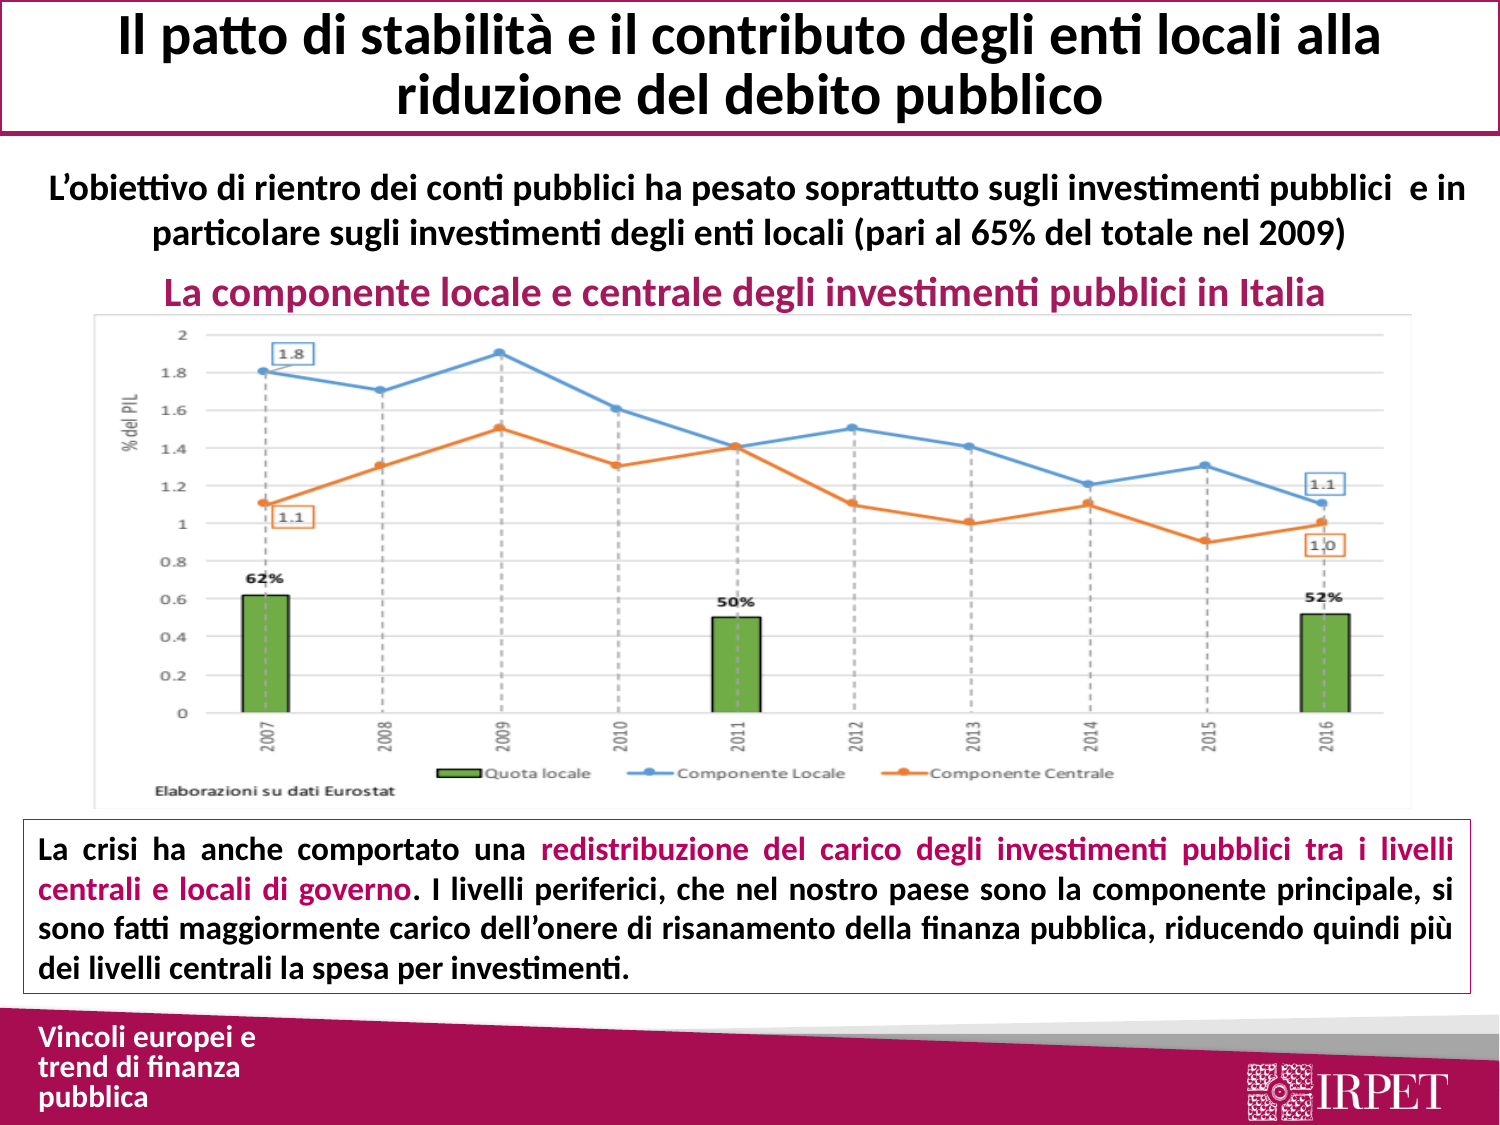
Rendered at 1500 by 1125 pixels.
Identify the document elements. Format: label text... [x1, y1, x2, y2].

picture [1247, 1063, 1448, 1121]
text_box La crisi ha anche comportato una redistribuzione del carico degli investimenti pubblici tra i livelli centrali e locali di governo. I livelli periferici, che nel nostro paese sono la componente principale, si sono fatti maggiormente carico dell’onere di risanamento della finanza pubblica, riducendo quindi più dei livelli centrali la spesa per investimenti. [23, 819, 1471, 994]
text_box Il patto di stabilità e il contributo degli enti locali alla riduzione del debito pubblico [0, 0, 1500, 134]
text_box Vincoli europei e trend di finanza pubblica [23, 1016, 329, 1122]
text_box La componente locale e centrale degli investimenti pubblici in Italia [0, 257, 1500, 323]
text_box L’obiettivo di rientro dei conti pubblici ha pesato soprattutto sugli investimenti pubblici e in particolare sugli investimenti degli enti locali (pari al 65% del totale nel 2009) [0, 155, 1500, 257]
picture [93, 314, 1412, 809]
